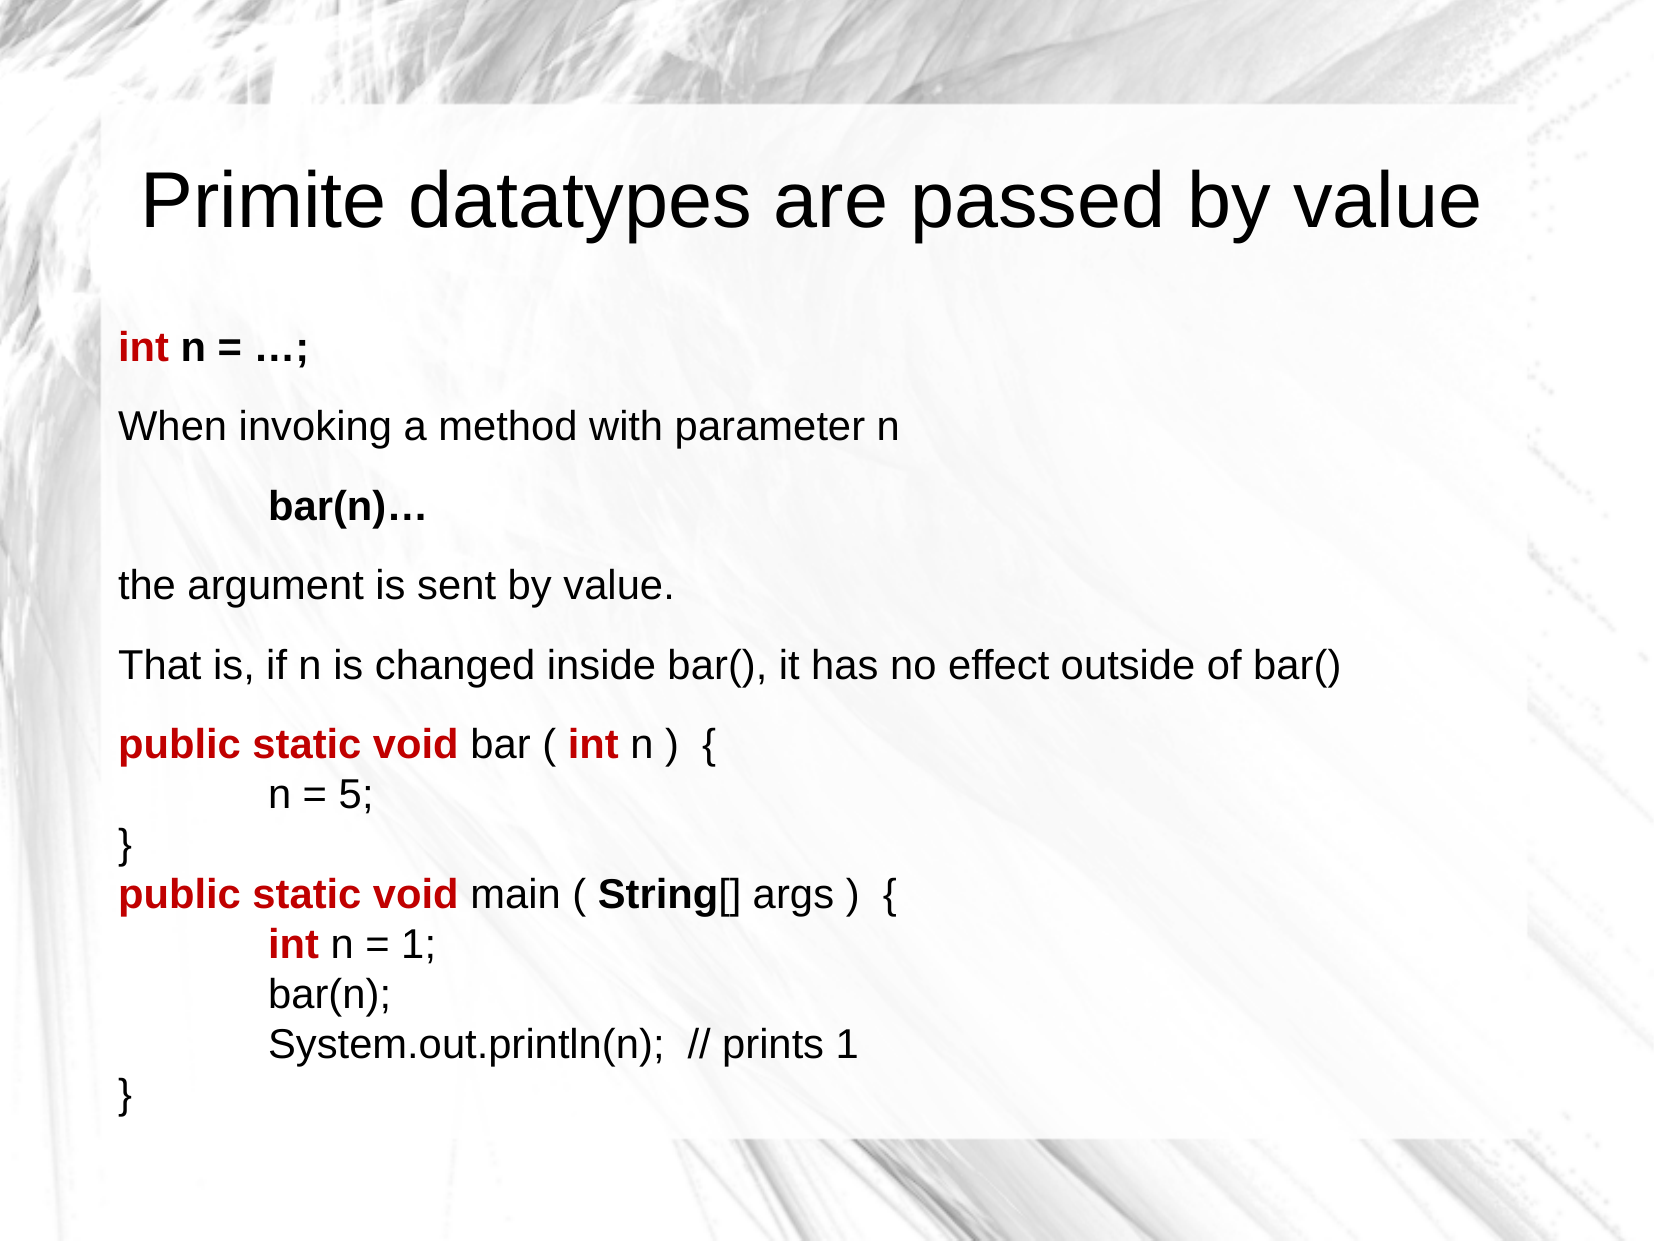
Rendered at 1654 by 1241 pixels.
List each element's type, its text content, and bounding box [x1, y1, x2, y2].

list int n = …; When invoking a method with parameter n bar(n)… the argument is sent by value. That is, if n is changed inside bar(), it has no effect outside of bar() public static void bar ( int n ) { n = 5; } public static void main ( String[] args ) { int n = 1; bar(n); System.out.println(n); // prints 1 } [118, 319, 1571, 1102]
title Primite datatypes are passed by value [118, 112, 1506, 281]
picture [0, 0, 1654, 1241]
